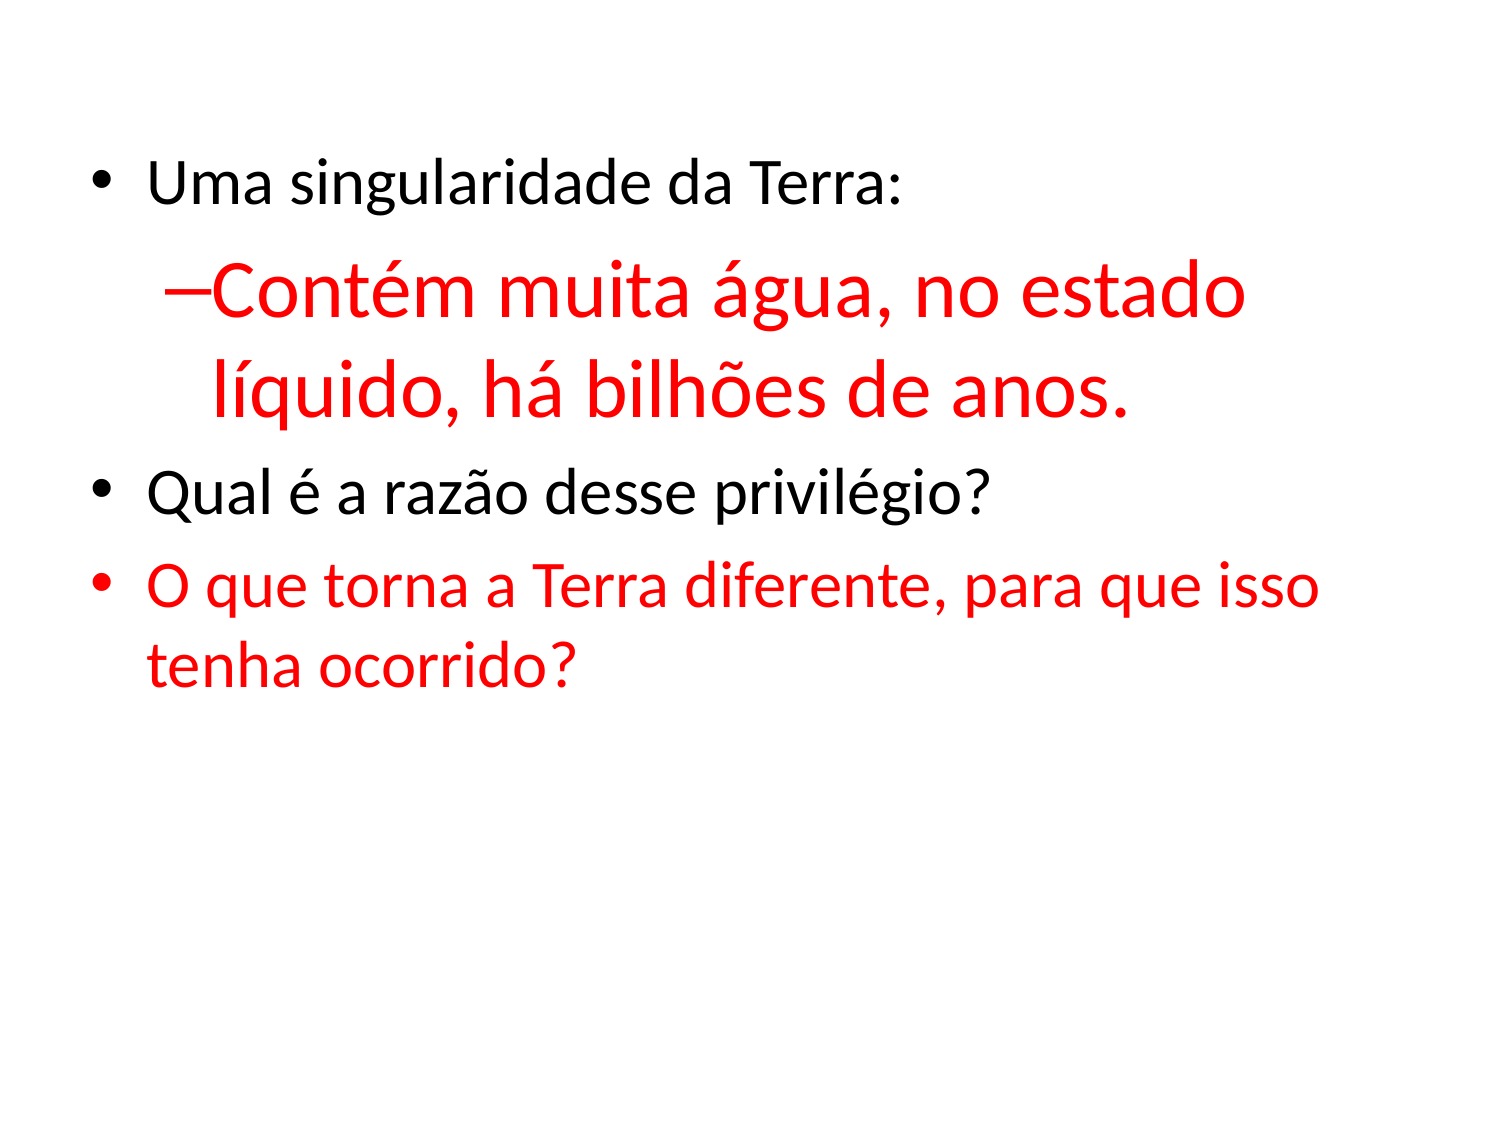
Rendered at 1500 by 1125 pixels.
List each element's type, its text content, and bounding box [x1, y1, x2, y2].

list Uma singularidade da Terra: Contém muita água, no estado líquido, há bilhões de anos. Qual é a razão desse privilégio? O que torna a Terra diferente, para que isso tenha ocorrido? [75, 130, 1425, 1005]
